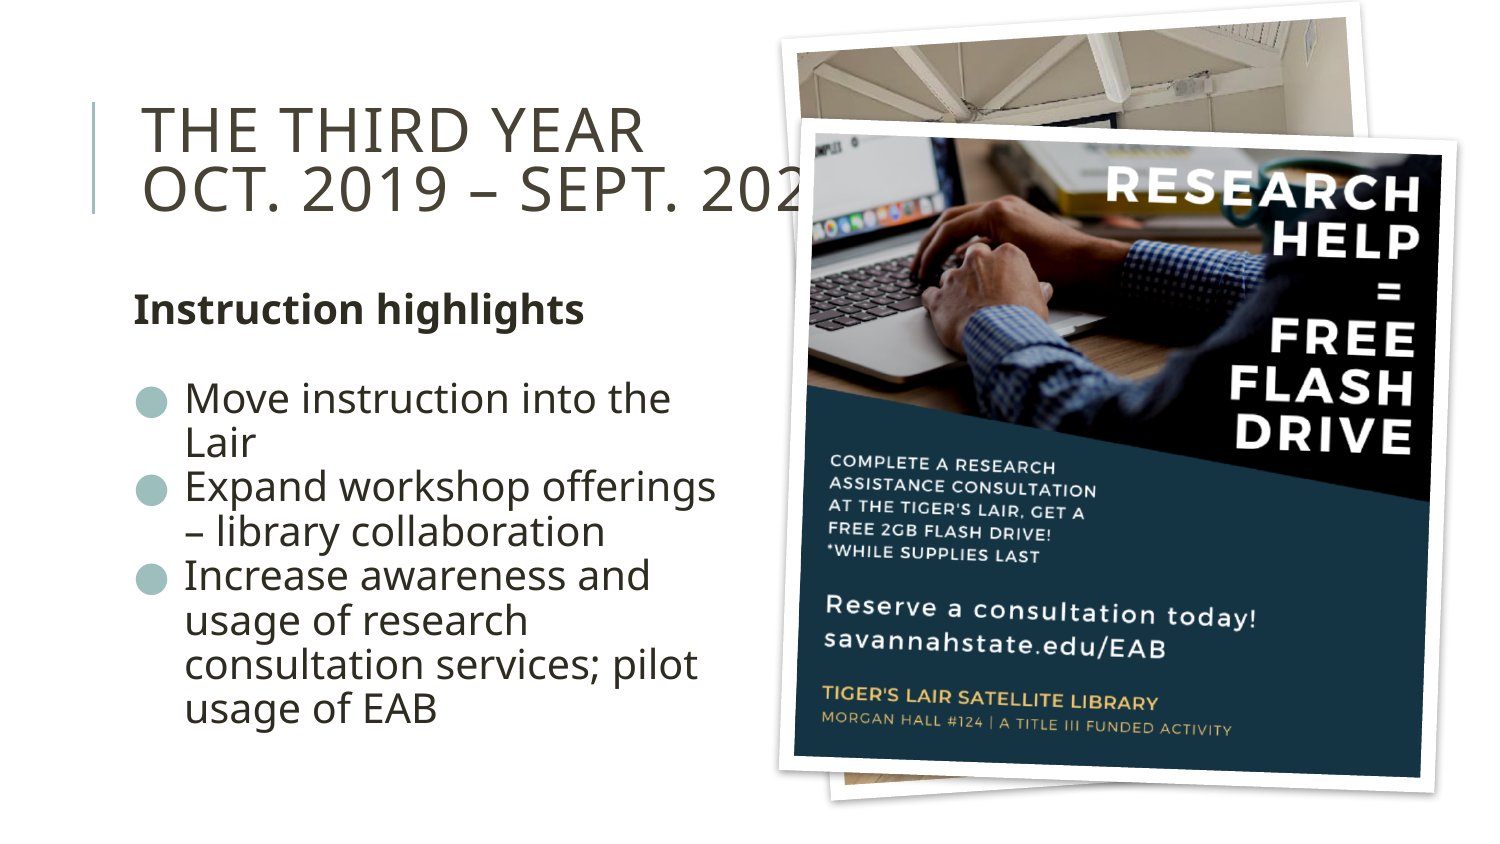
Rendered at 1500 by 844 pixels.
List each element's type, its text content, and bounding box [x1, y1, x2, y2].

list Instruction highlights Move instruction into the Lair Expand workshop offerings – library collaboration Increase awareness and usage of research consultation services; pilot usage of EAB [126, 281, 731, 777]
title The Third Year Oct. 2019 – Sept. 2020 [126, 71, 873, 257]
picture [728, 18, 1463, 777]
picture [845, 773, 953, 785]
